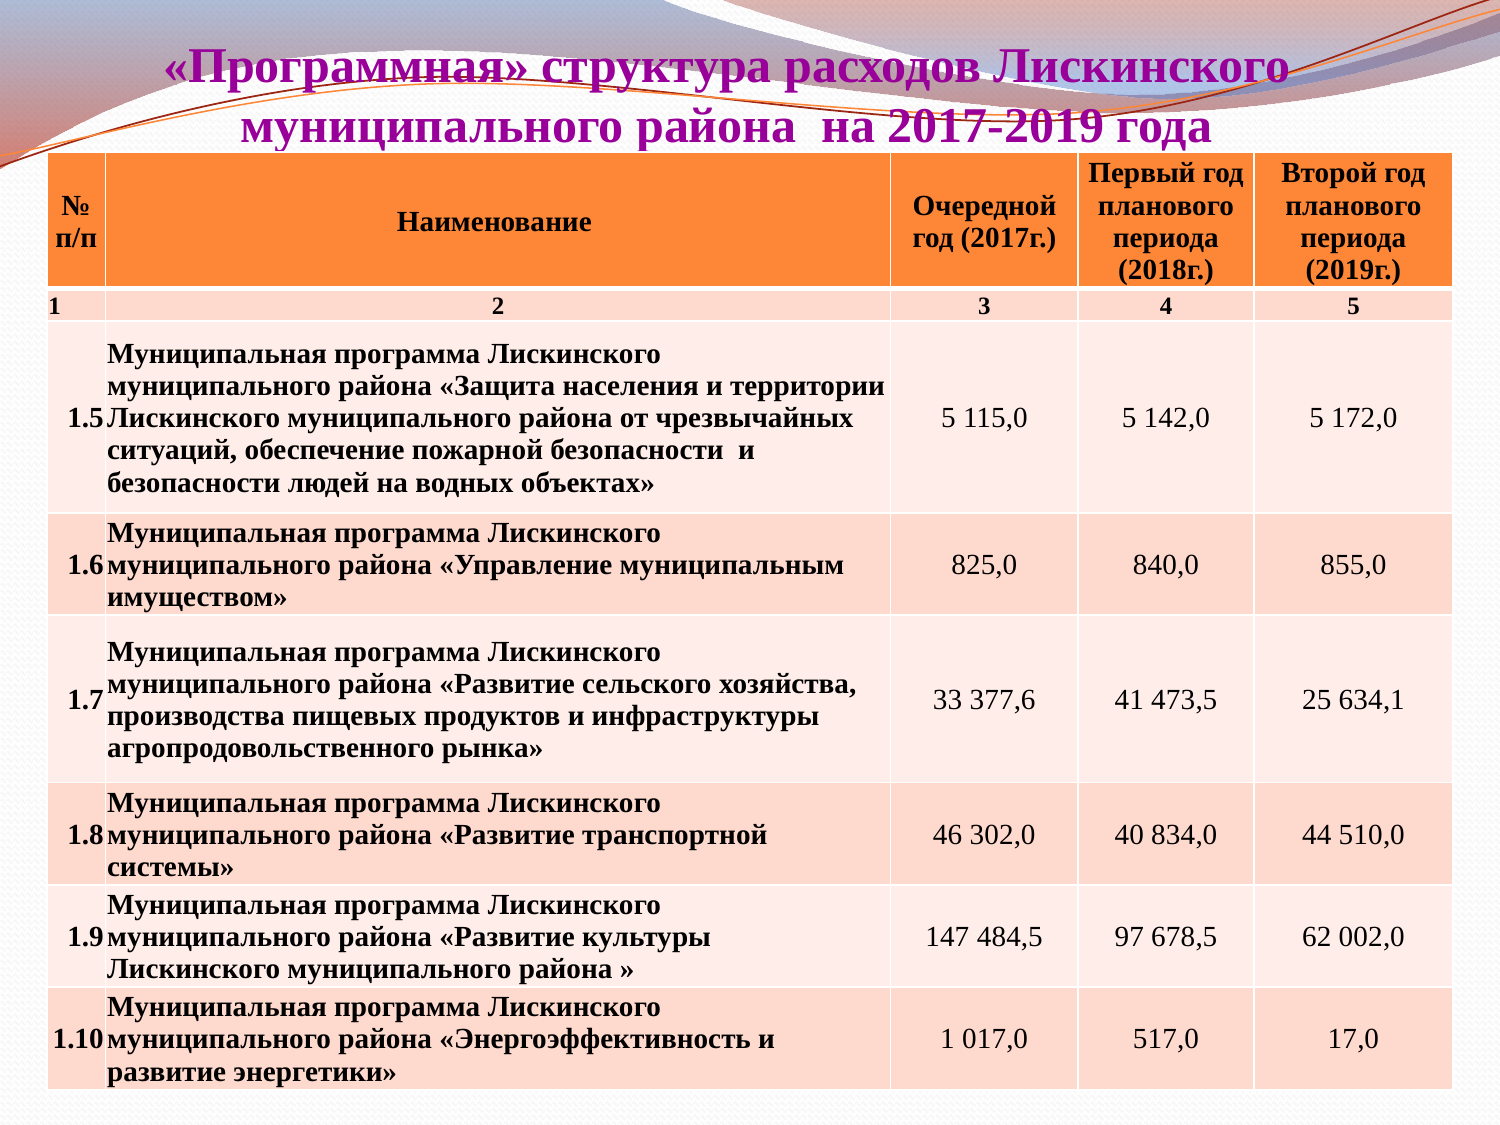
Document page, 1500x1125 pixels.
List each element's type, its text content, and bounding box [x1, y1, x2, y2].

table_cell 97 678,5 [1079, 886, 1253, 986]
table_cell 5 172,0 [1255, 322, 1452, 512]
table_cell 46 302,0 [891, 783, 1077, 884]
table_cell 40 834,0 [1079, 783, 1253, 884]
table_cell 1.10 [48, 988, 105, 1089]
table_header № п/п [48, 153, 105, 286]
table_cell 1.9 [48, 886, 105, 986]
table_cell 1 [48, 291, 105, 320]
table_cell 3 [891, 291, 1077, 320]
table_cell 5 142,0 [1079, 322, 1253, 512]
table_cell 1.5 [48, 322, 105, 512]
table_cell 1 017,0 [891, 988, 1077, 1089]
table_cell Муниципальная программа Лискинского муниципального района «Управление муниципальным имуществом» [106, 514, 890, 614]
table_header Второй год планового периода (2019г.) [1255, 153, 1452, 286]
table_header Наименование [106, 153, 890, 286]
table_cell 517,0 [1079, 988, 1253, 1089]
table_cell 2 [106, 291, 890, 320]
table_cell 33 377,6 [891, 616, 1077, 782]
table_cell 4 [1079, 291, 1253, 320]
table_cell 17,0 [1255, 988, 1452, 1089]
table_cell 41 473,5 [1079, 616, 1253, 782]
table_cell 1.8 [48, 783, 105, 884]
table_cell Муниципальная программа Лискинского муниципального района «Защита населения и территории Лискинского муниципального района от чрезвычайных ситуаций, обеспечение пожарной безопасности и безопасности людей на водных объектах» [106, 322, 890, 512]
table_cell 5 115,0 [891, 322, 1077, 512]
table_cell 855,0 [1255, 514, 1452, 614]
table_cell 147 484,5 [891, 886, 1077, 986]
table_cell 1.6 [48, 514, 105, 614]
table_cell Муниципальная программа Лискинского муниципального района «Развитие транспортной системы» [106, 783, 890, 884]
table_cell 840,0 [1079, 514, 1253, 614]
table_cell Муниципальная программа Лискинского муниципального района «Энергоэффективность и развитие энергетики» [106, 988, 890, 1089]
table_cell Муниципальная программа Лискинского муниципального района «Развитие сельского хозяйства, производства пищевых продуктов и инфраструктуры агропродовольственного рынка» [106, 616, 890, 782]
table_cell 62 002,0 [1255, 886, 1452, 986]
title «Программная» структура расходов Лискинского муниципального района на 2017-2019 года [35, 35, 1418, 153]
table_cell 25 634,1 [1255, 616, 1452, 782]
table_header Очередной год (2017г.) [891, 153, 1077, 286]
table_cell Муниципальная программа Лискинского муниципального района «Развитие культуры Лискинского муниципального района » [106, 886, 890, 986]
table_cell 825,0 [891, 514, 1077, 614]
table_cell 1.7 [48, 616, 105, 782]
table_cell 44 510,0 [1255, 783, 1452, 884]
table_header Первый год планового периода (2018г.) [1079, 153, 1253, 286]
table_cell 5 [1255, 291, 1452, 320]
